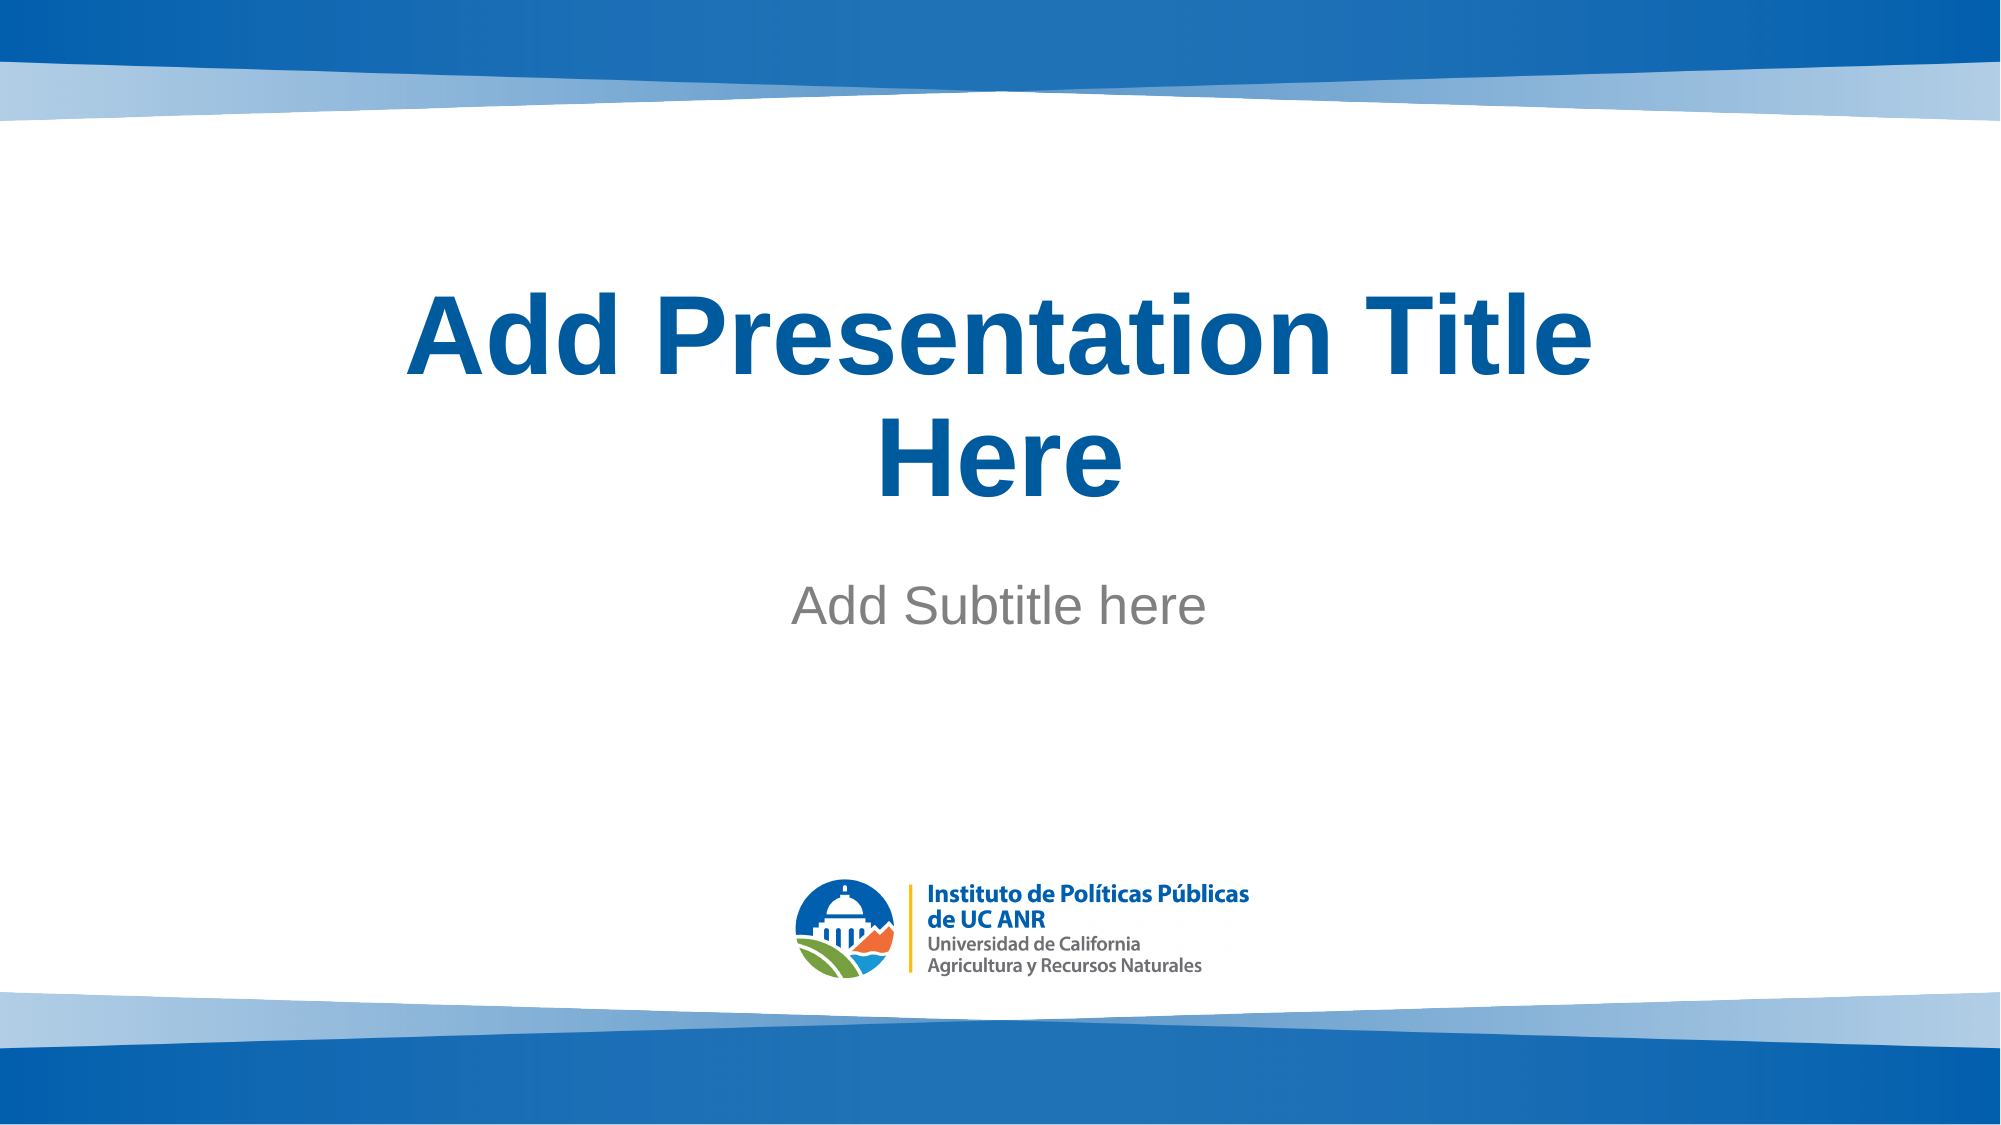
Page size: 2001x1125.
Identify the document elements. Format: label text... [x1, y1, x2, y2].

subtitle Add Subtitle here [249, 569, 1750, 842]
title Add Presentation Title Here [249, 136, 1750, 529]
picture [0, 0, 2001, 143]
picture [0, 878, 2001, 1125]
